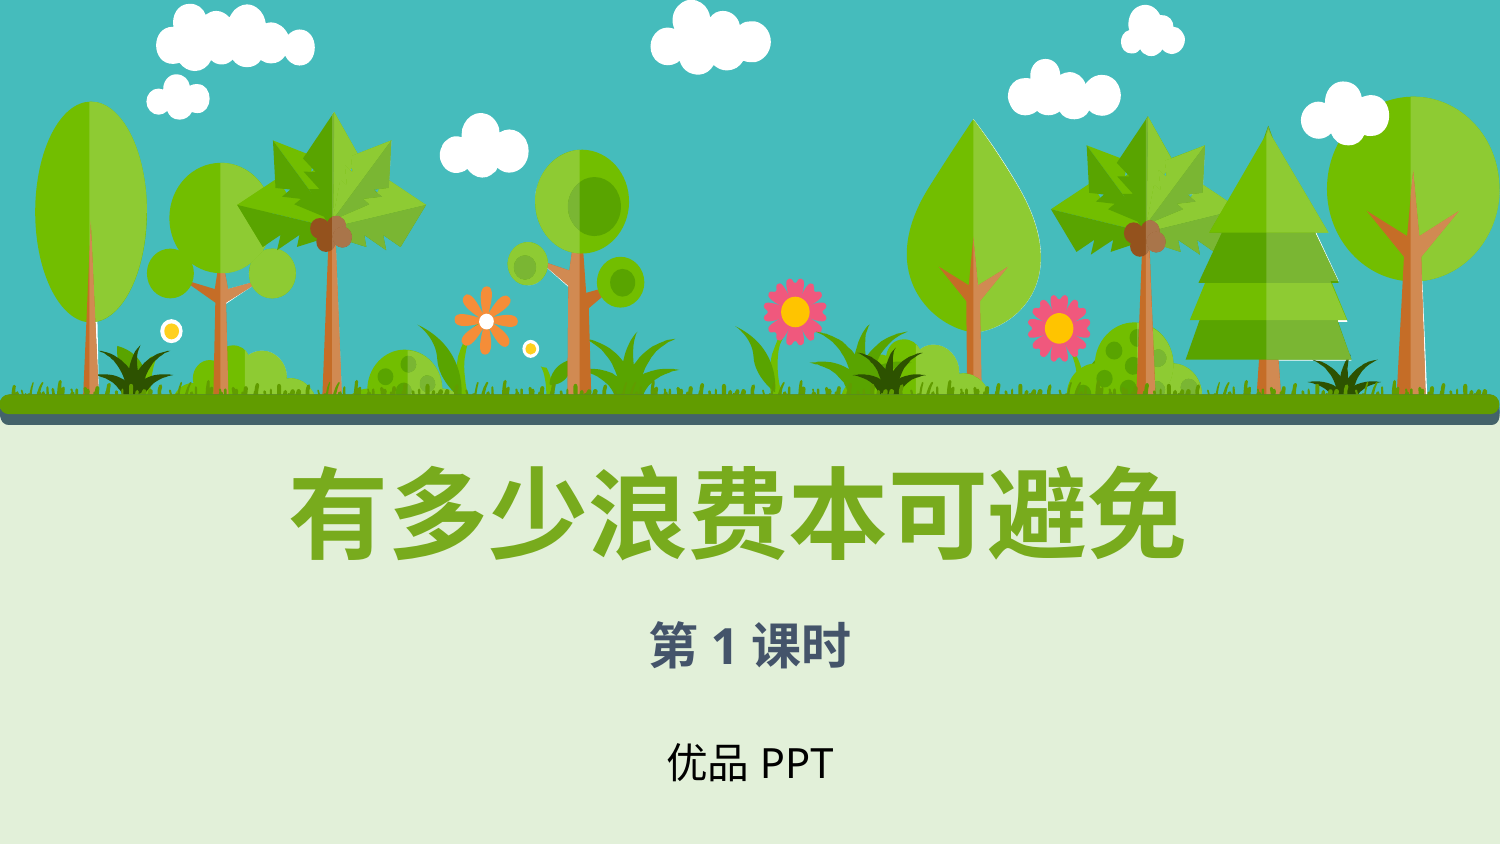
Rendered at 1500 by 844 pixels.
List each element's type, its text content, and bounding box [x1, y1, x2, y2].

text_box 优品PPT [0, 724, 1500, 794]
text_box 有多少浪费本可避免 [105, 445, 1394, 578]
text_box 第1课时 [324, 578, 1176, 681]
picture [0, 0, 1500, 425]
